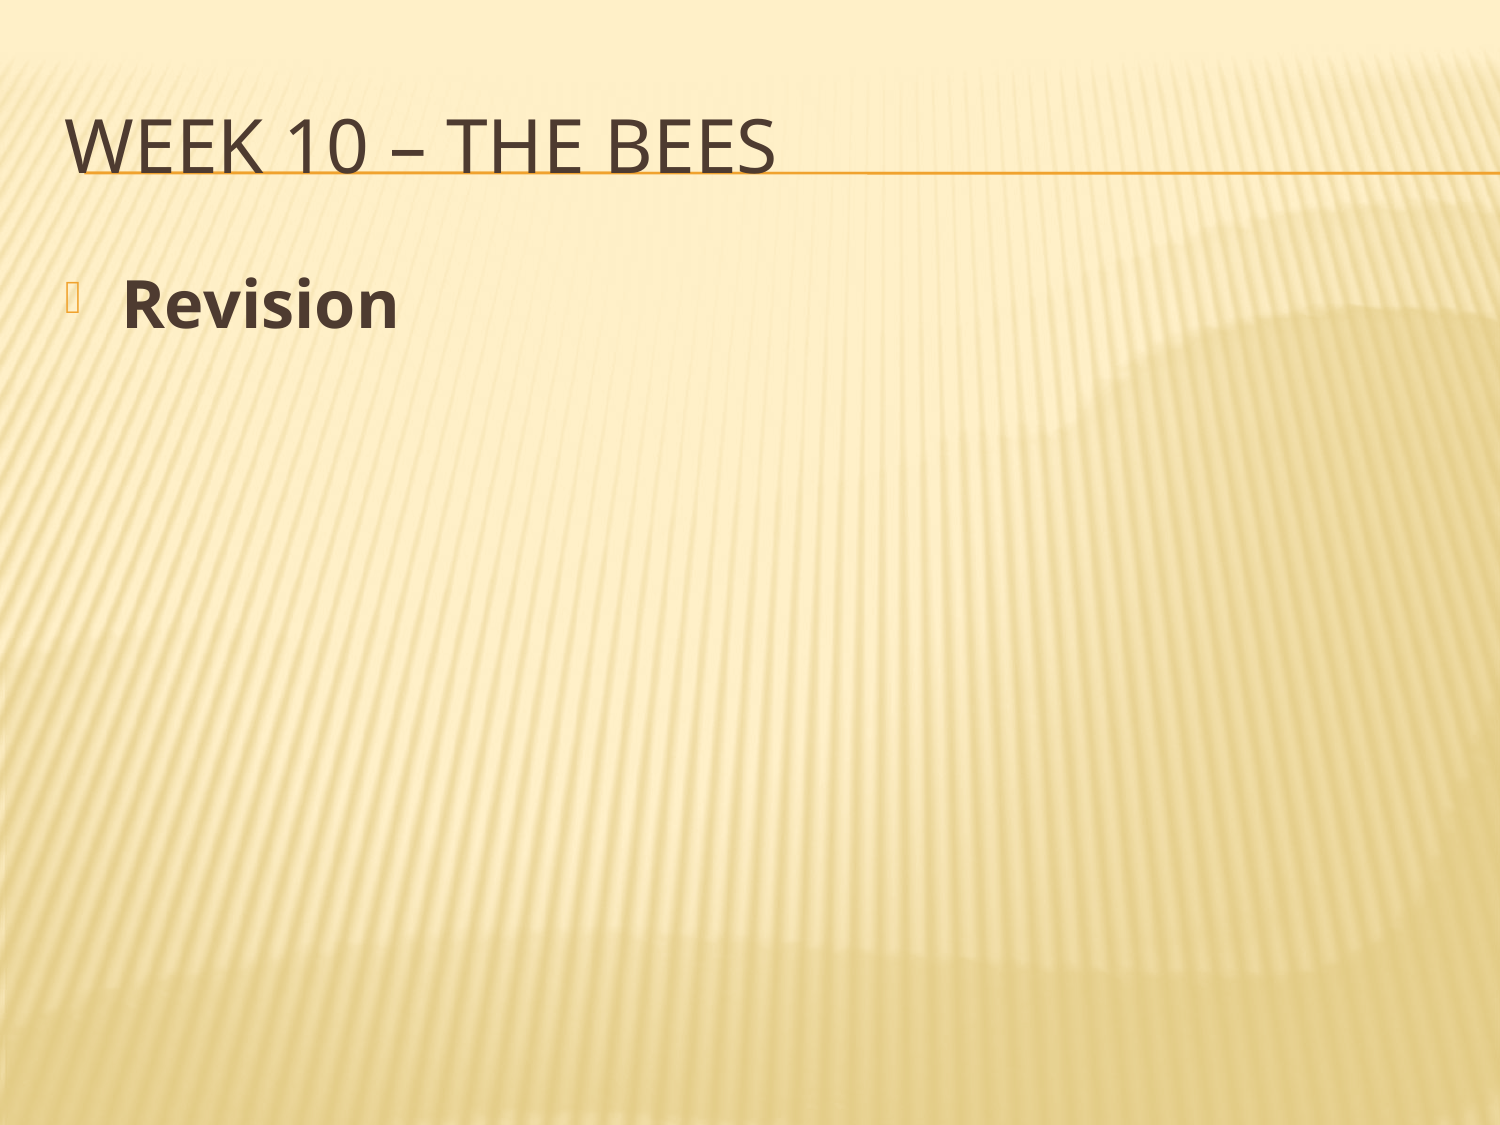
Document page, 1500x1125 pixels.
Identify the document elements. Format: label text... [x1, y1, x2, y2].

title Week 10 – The bees [50, 75, 1475, 213]
list Revision [50, 254, 1475, 998]
